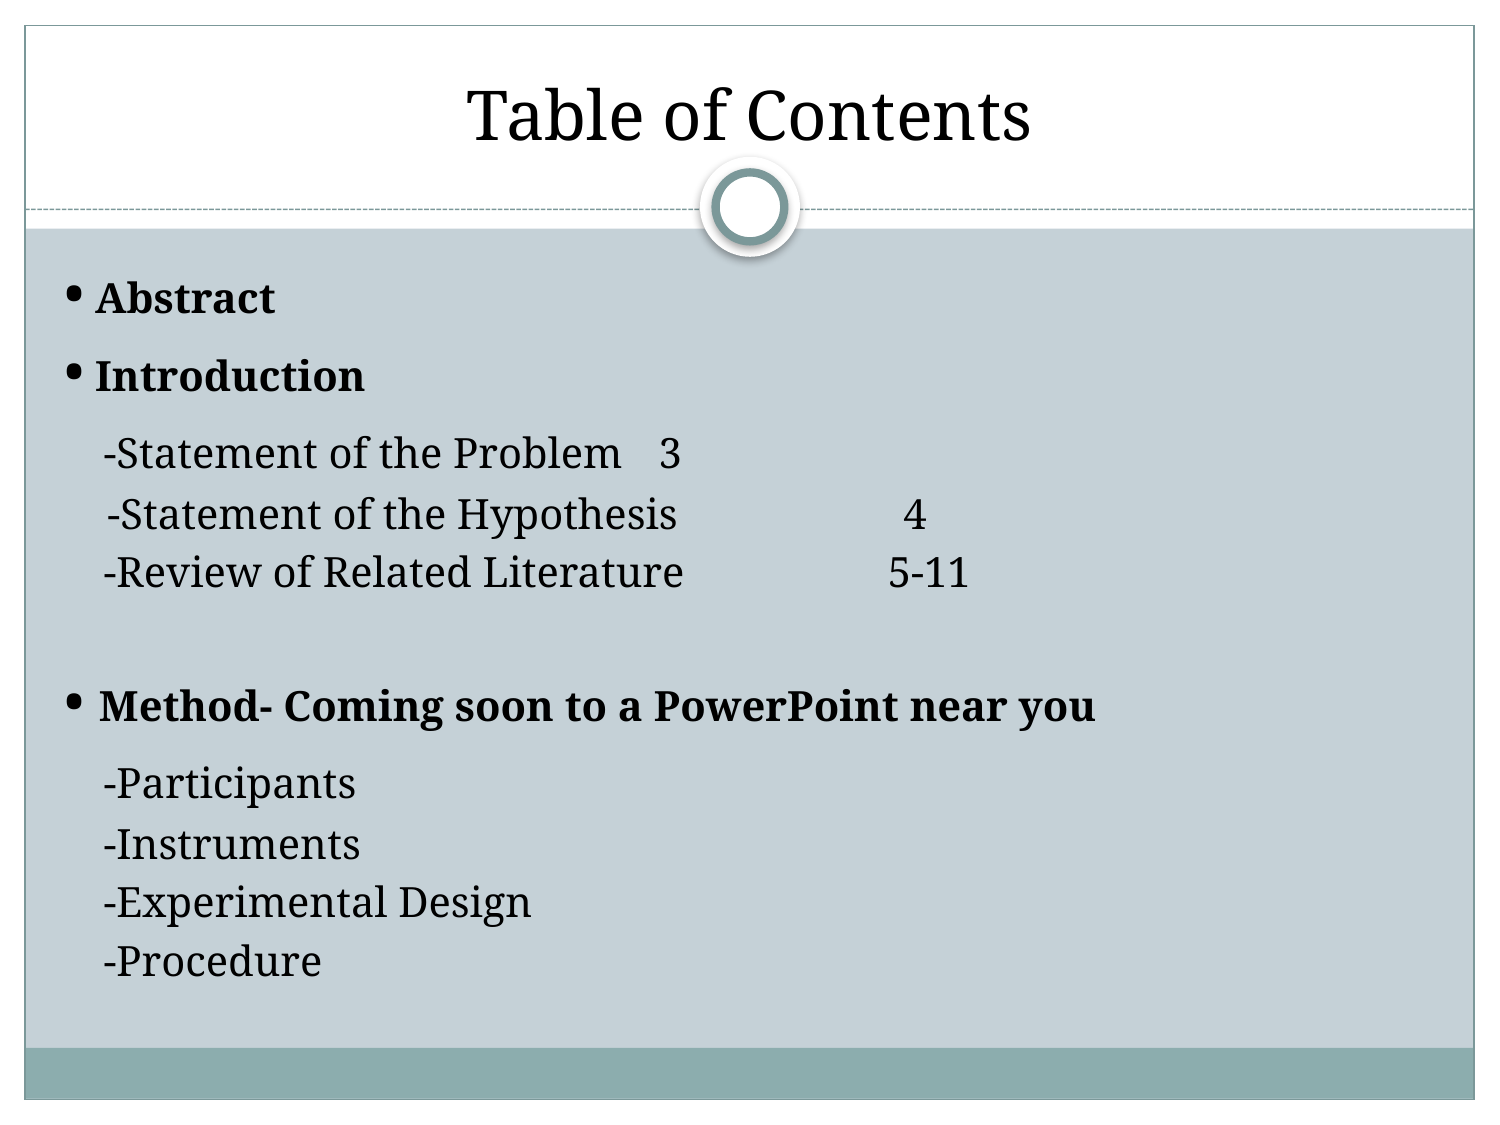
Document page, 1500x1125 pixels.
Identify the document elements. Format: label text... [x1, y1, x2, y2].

title Table of Contents [49, 37, 1450, 163]
list • Abstract • Introduction -Statement of the Problem 3 -Statement of the Hypothesis 4 -Review of Related Literature 5-11 • Method- Coming soon to a PowerPoint near you -Participants -Instruments -Experimental Design -Procedure [49, 250, 1445, 1001]
